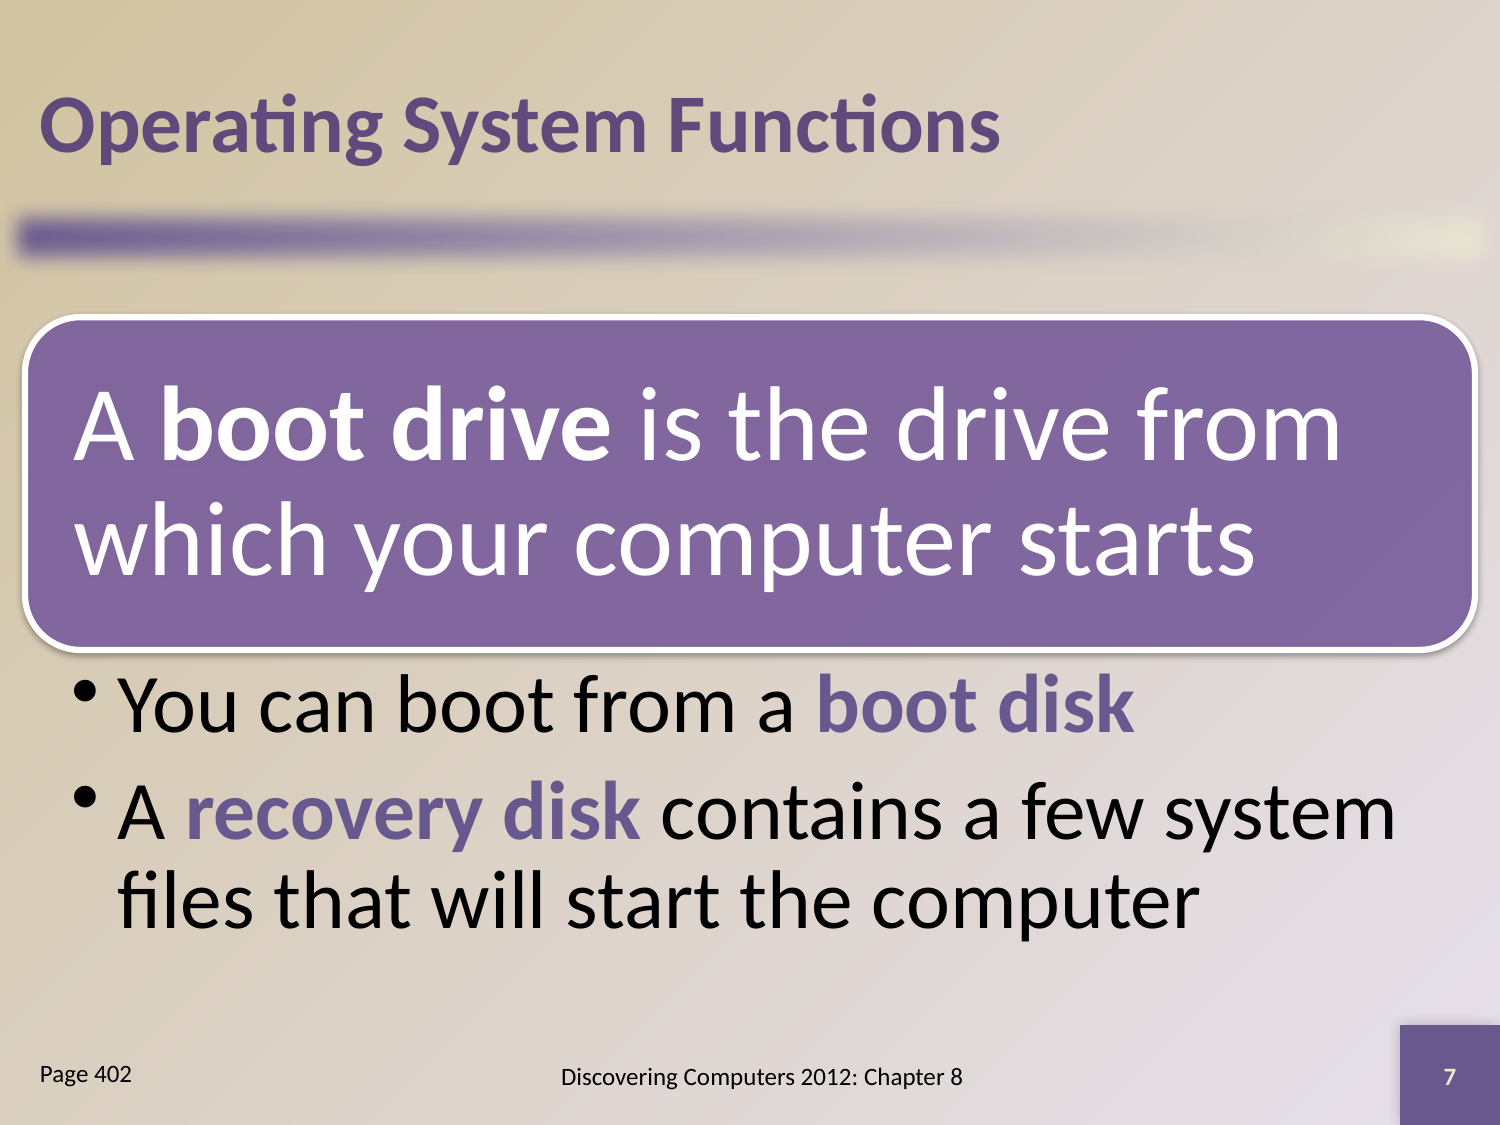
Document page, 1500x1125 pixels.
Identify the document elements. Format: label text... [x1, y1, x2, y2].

list Page 402 [24, 1050, 300, 1125]
footer Discovering Computers 2012: Chapter 8 [450, 1037, 1075, 1113]
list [24, 262, 1476, 1026]
slide_number 7 [1400, 1025, 1500, 1125]
title Operating System Functions [24, 24, 1475, 213]
